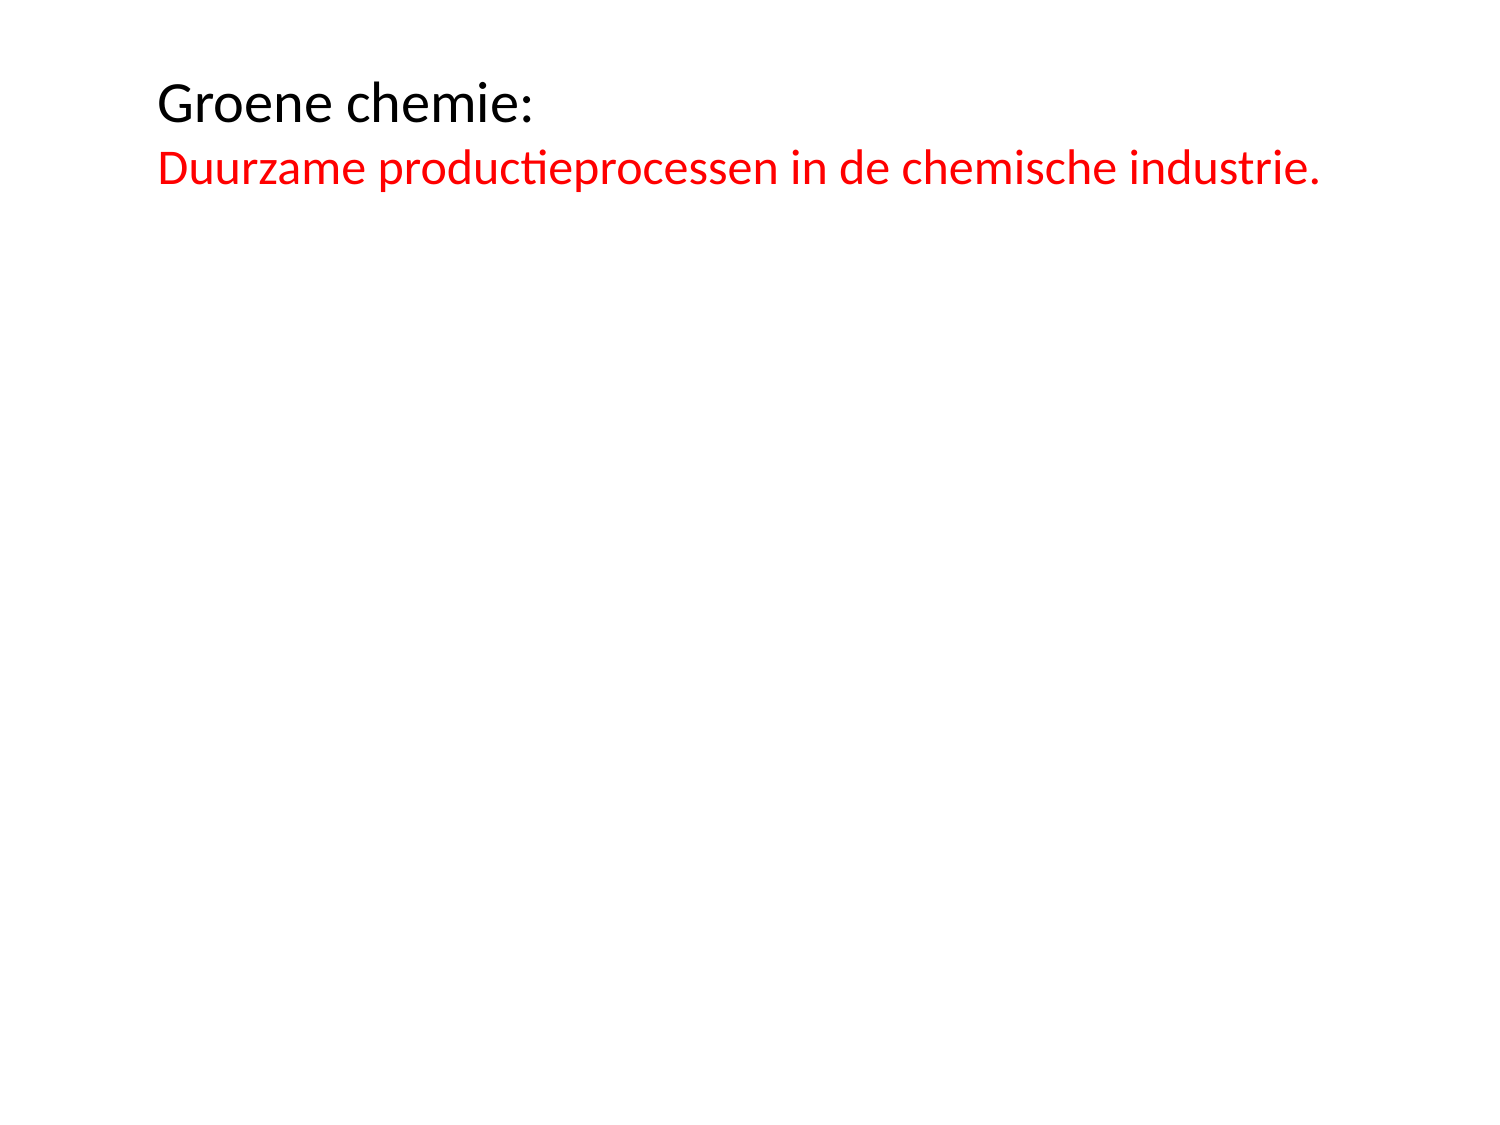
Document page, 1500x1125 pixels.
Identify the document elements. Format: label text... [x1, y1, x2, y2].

text_box Groene chemie: Duurzame productieprocessen in de chemische industrie. [142, 57, 1500, 247]
